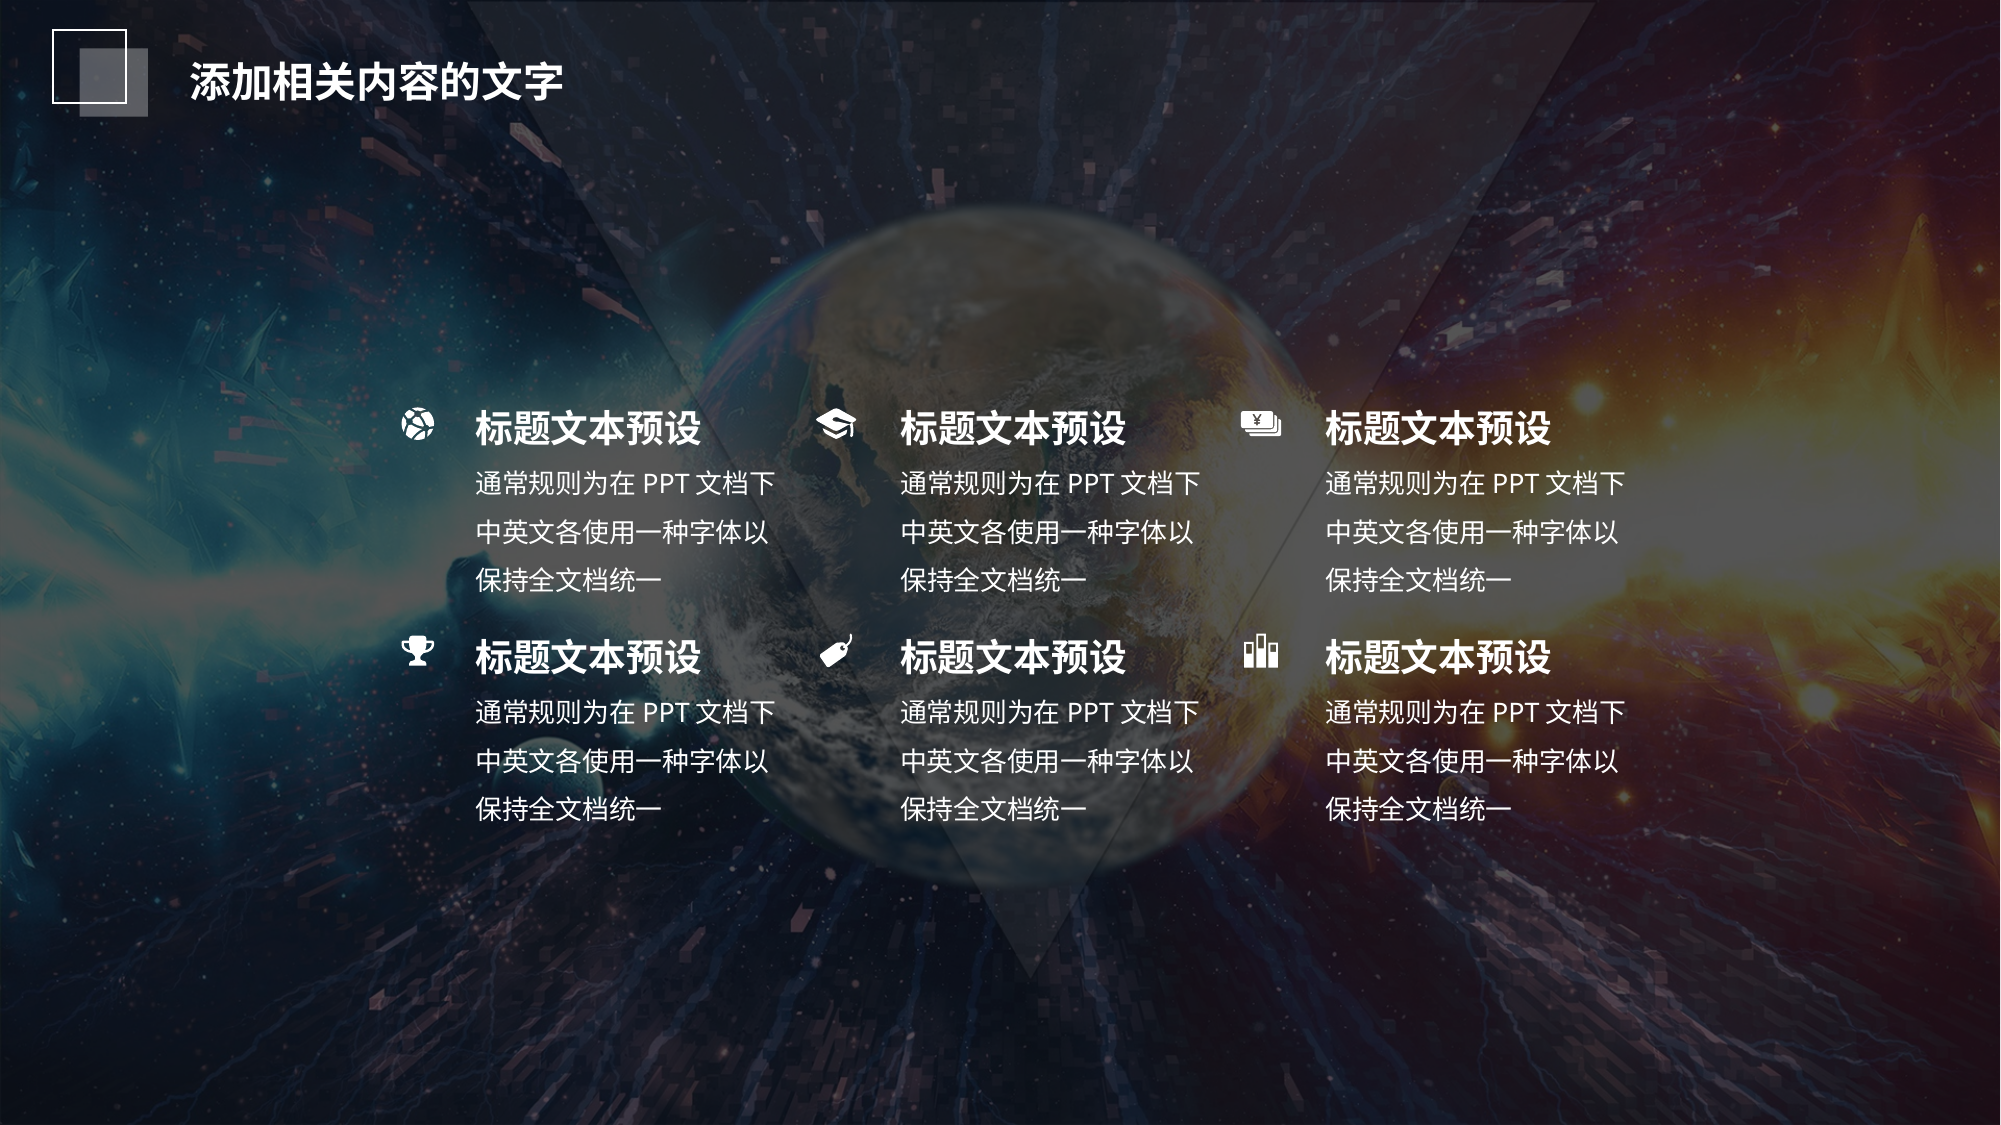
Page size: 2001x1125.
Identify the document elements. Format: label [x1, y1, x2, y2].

text_box [401, 404, 1638, 827]
